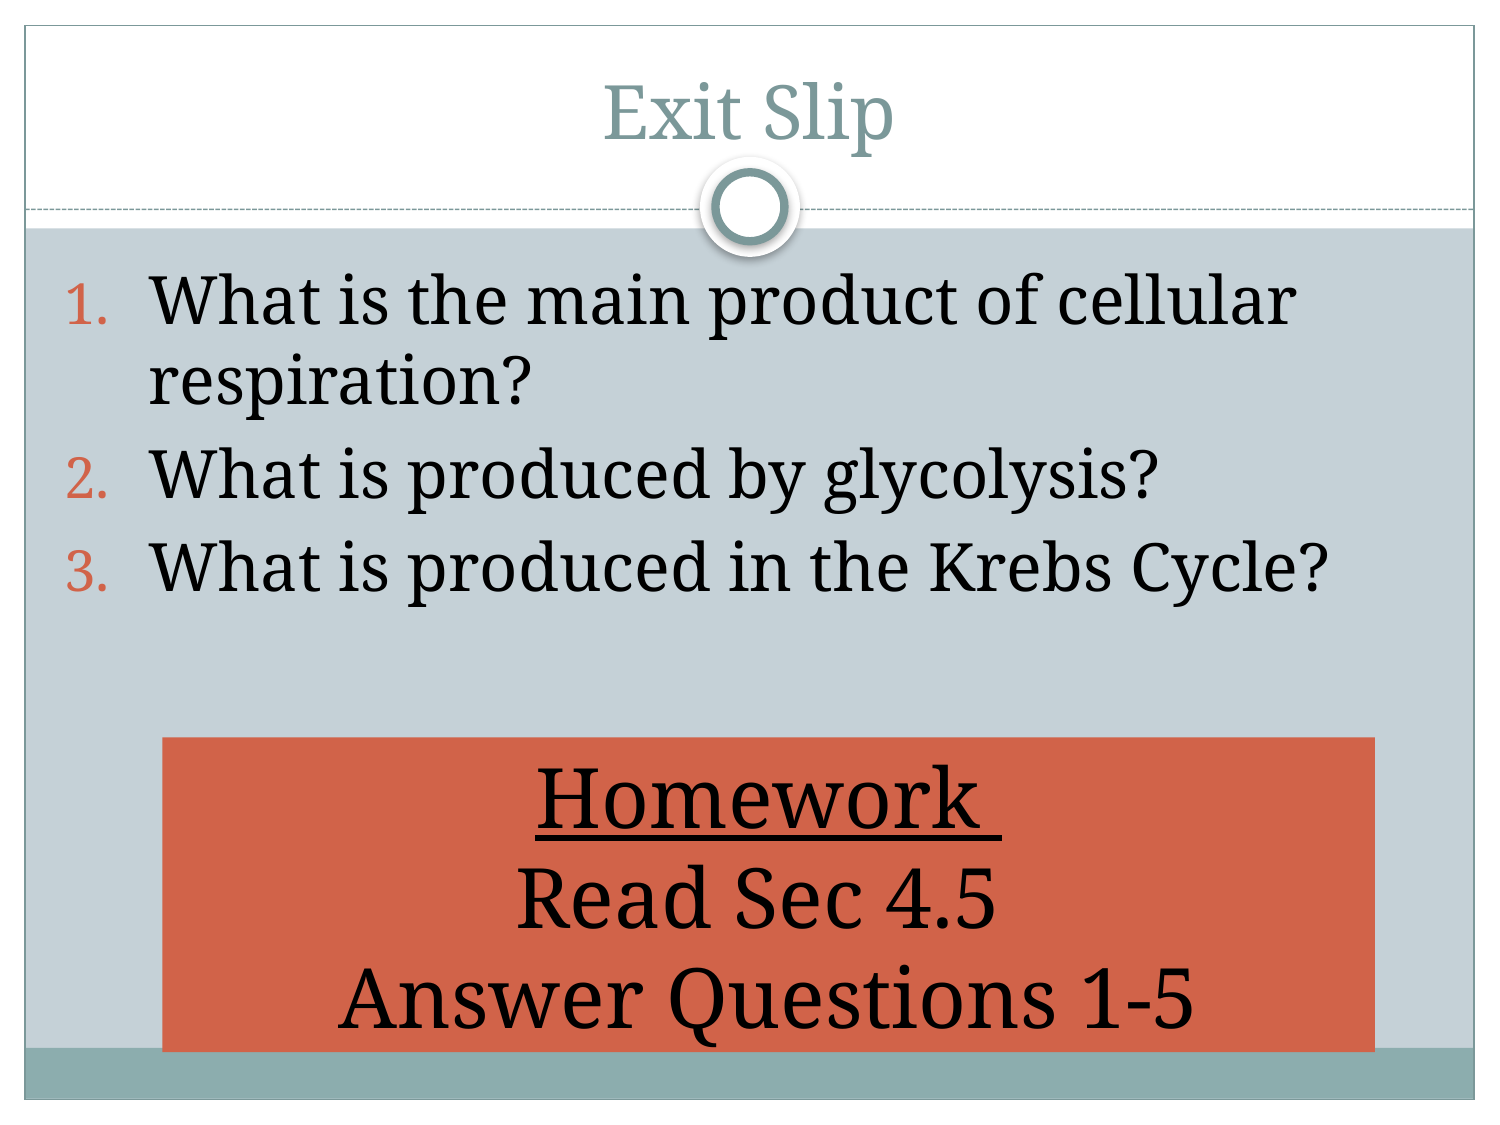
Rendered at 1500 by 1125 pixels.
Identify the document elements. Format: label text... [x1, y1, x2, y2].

title Exit Slip [49, 37, 1450, 162]
text_box Homework Read Sec 4.5 Answer Questions 1-5 [162, 737, 1375, 1053]
list What is the main product of cellular respiration? What is produced by glycolysis? What is produced in the Krebs Cycle? [49, 250, 1445, 788]
